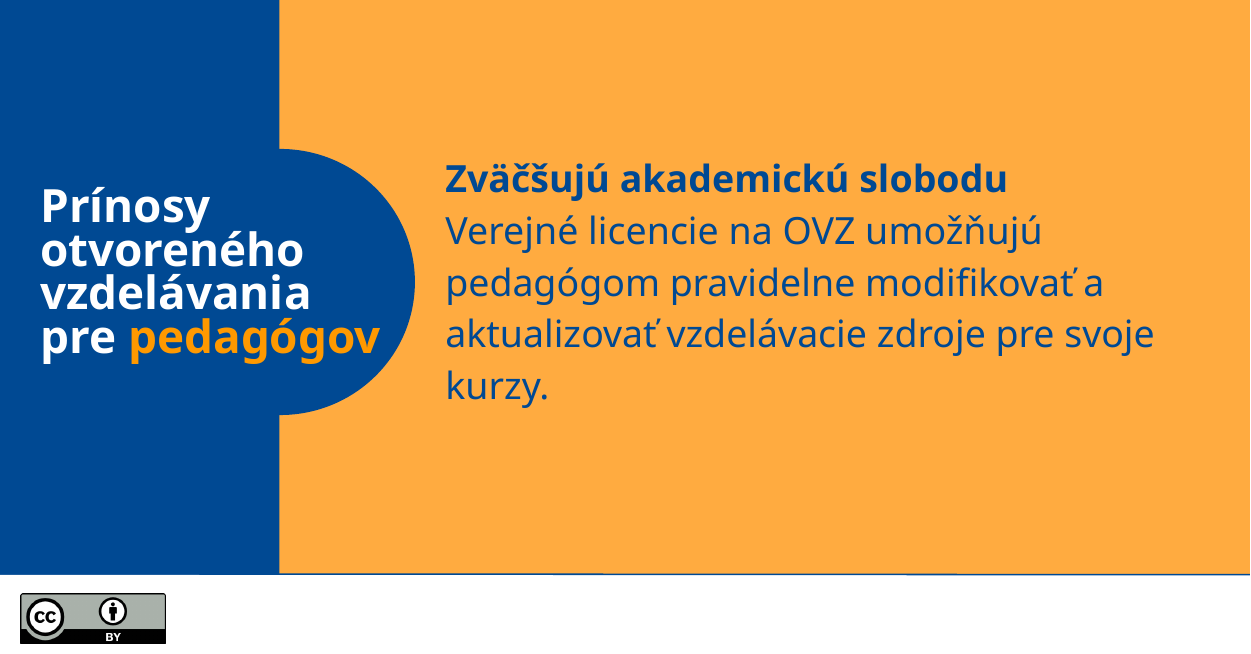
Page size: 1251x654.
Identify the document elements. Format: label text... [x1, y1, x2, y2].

text_box [0, 582, 1250, 654]
picture [20, 592, 166, 645]
text_box [409, 242, 415, 322]
text_box [0, 0, 280, 573]
text_box [187, 378, 374, 416]
text_box Prínosy otvoreného vzdelávania pre pedagógov [25, 171, 409, 378]
text_box Zväčšujú akademickú slobodu Verejné licencie na OVZ umožňujú pedagógom pravidelne modifikovať a aktualizovať vzdelávacie zdroje pre svoje kurzy. [430, 133, 1183, 423]
text_box [206, 148, 355, 171]
